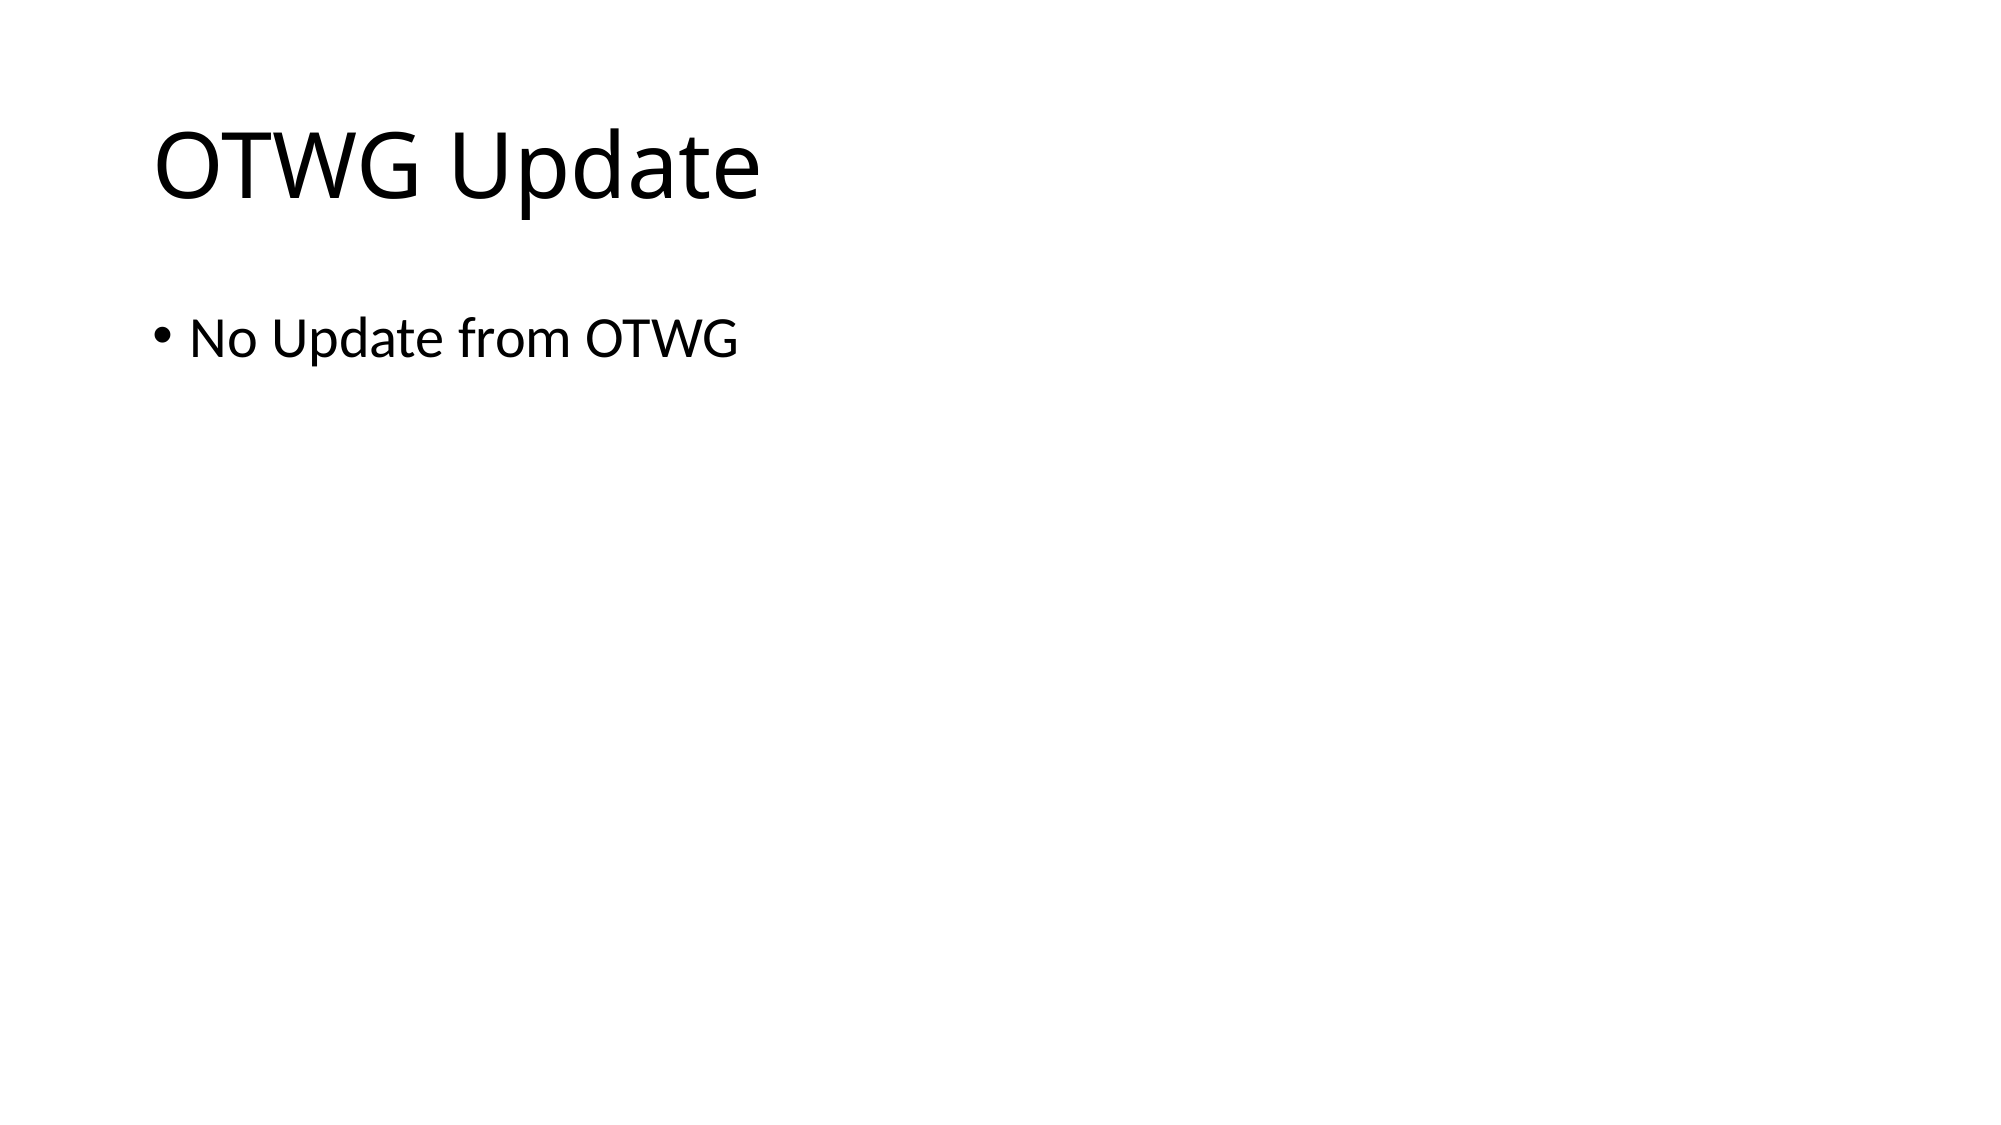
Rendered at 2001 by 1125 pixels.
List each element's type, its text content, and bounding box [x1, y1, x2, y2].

list No Update from OTWG [137, 299, 1863, 1014]
title OTWG Update [137, 59, 1863, 278]
